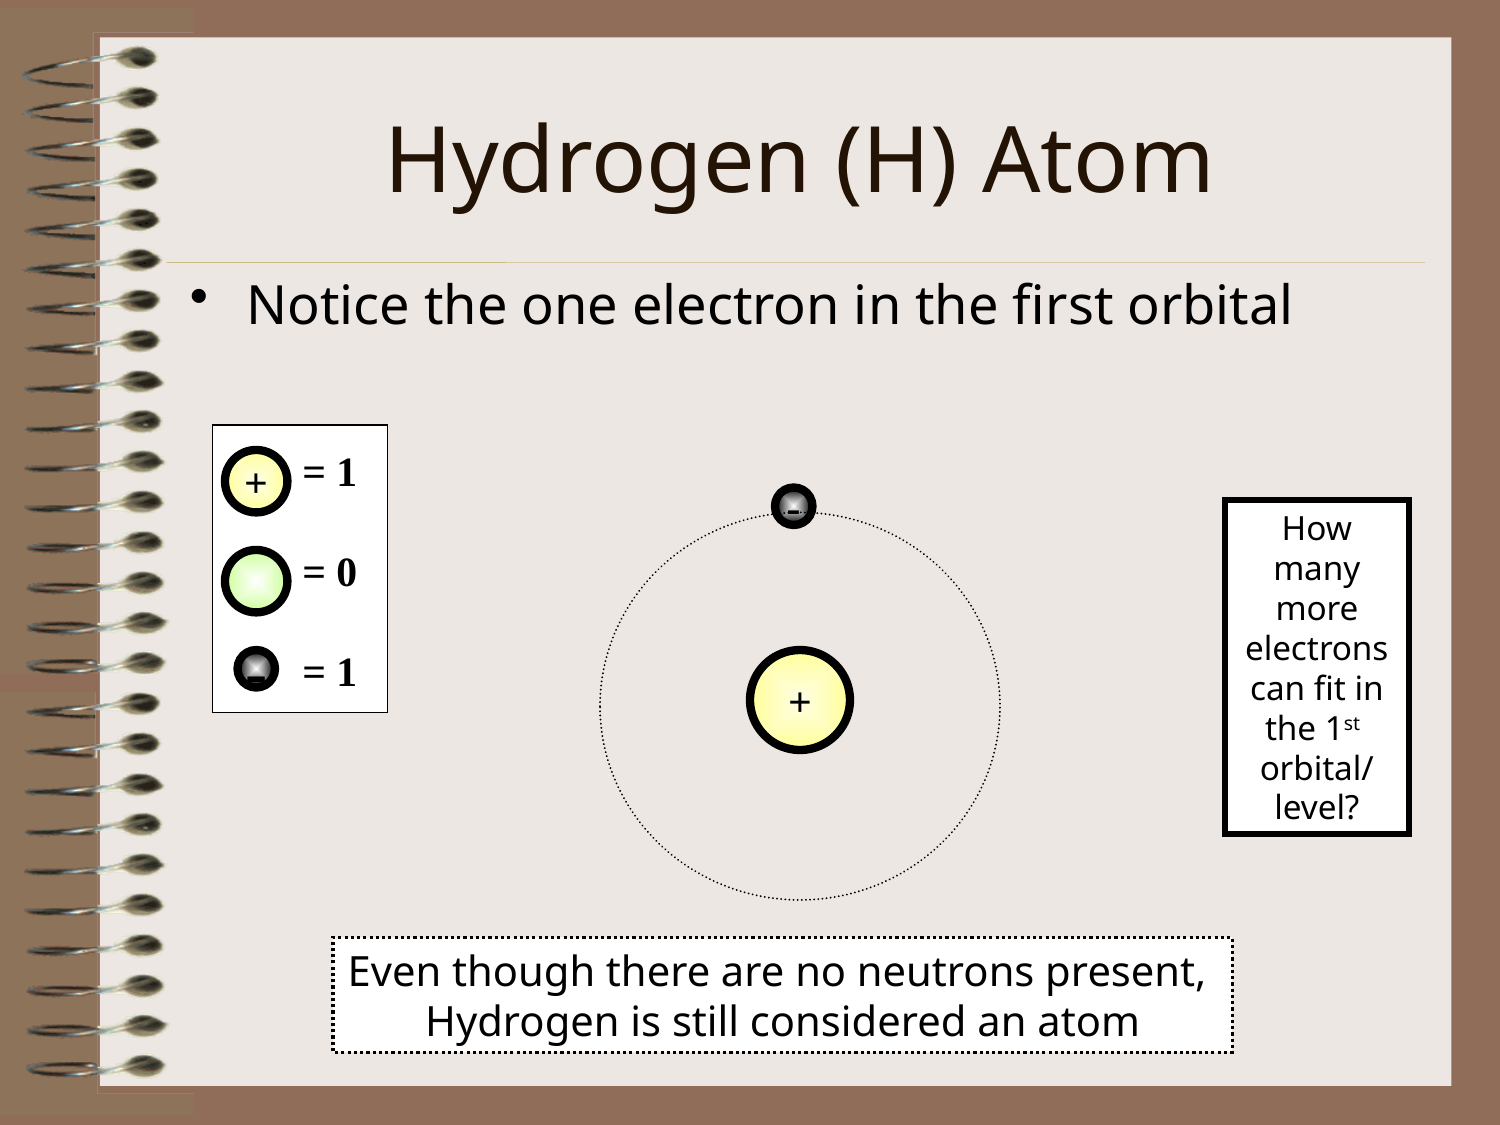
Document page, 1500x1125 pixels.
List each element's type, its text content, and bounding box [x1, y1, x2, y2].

text_box - [774, 487, 813, 513]
picture [0, 692, 194, 1115]
text_box How many more electrons can fit in the 1st orbital/ level? [1224, 499, 1409, 835]
picture [0, 8, 194, 674]
list Notice the one electron in the first orbital [174, 262, 1426, 376]
title Hydrogen (H) Atom [174, 62, 1426, 251]
text_box [600, 512, 1000, 900]
text_box Even though there are no neutrons present, Hydrogen is still considered an atom [333, 937, 1233, 1053]
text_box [212, 424, 388, 713]
